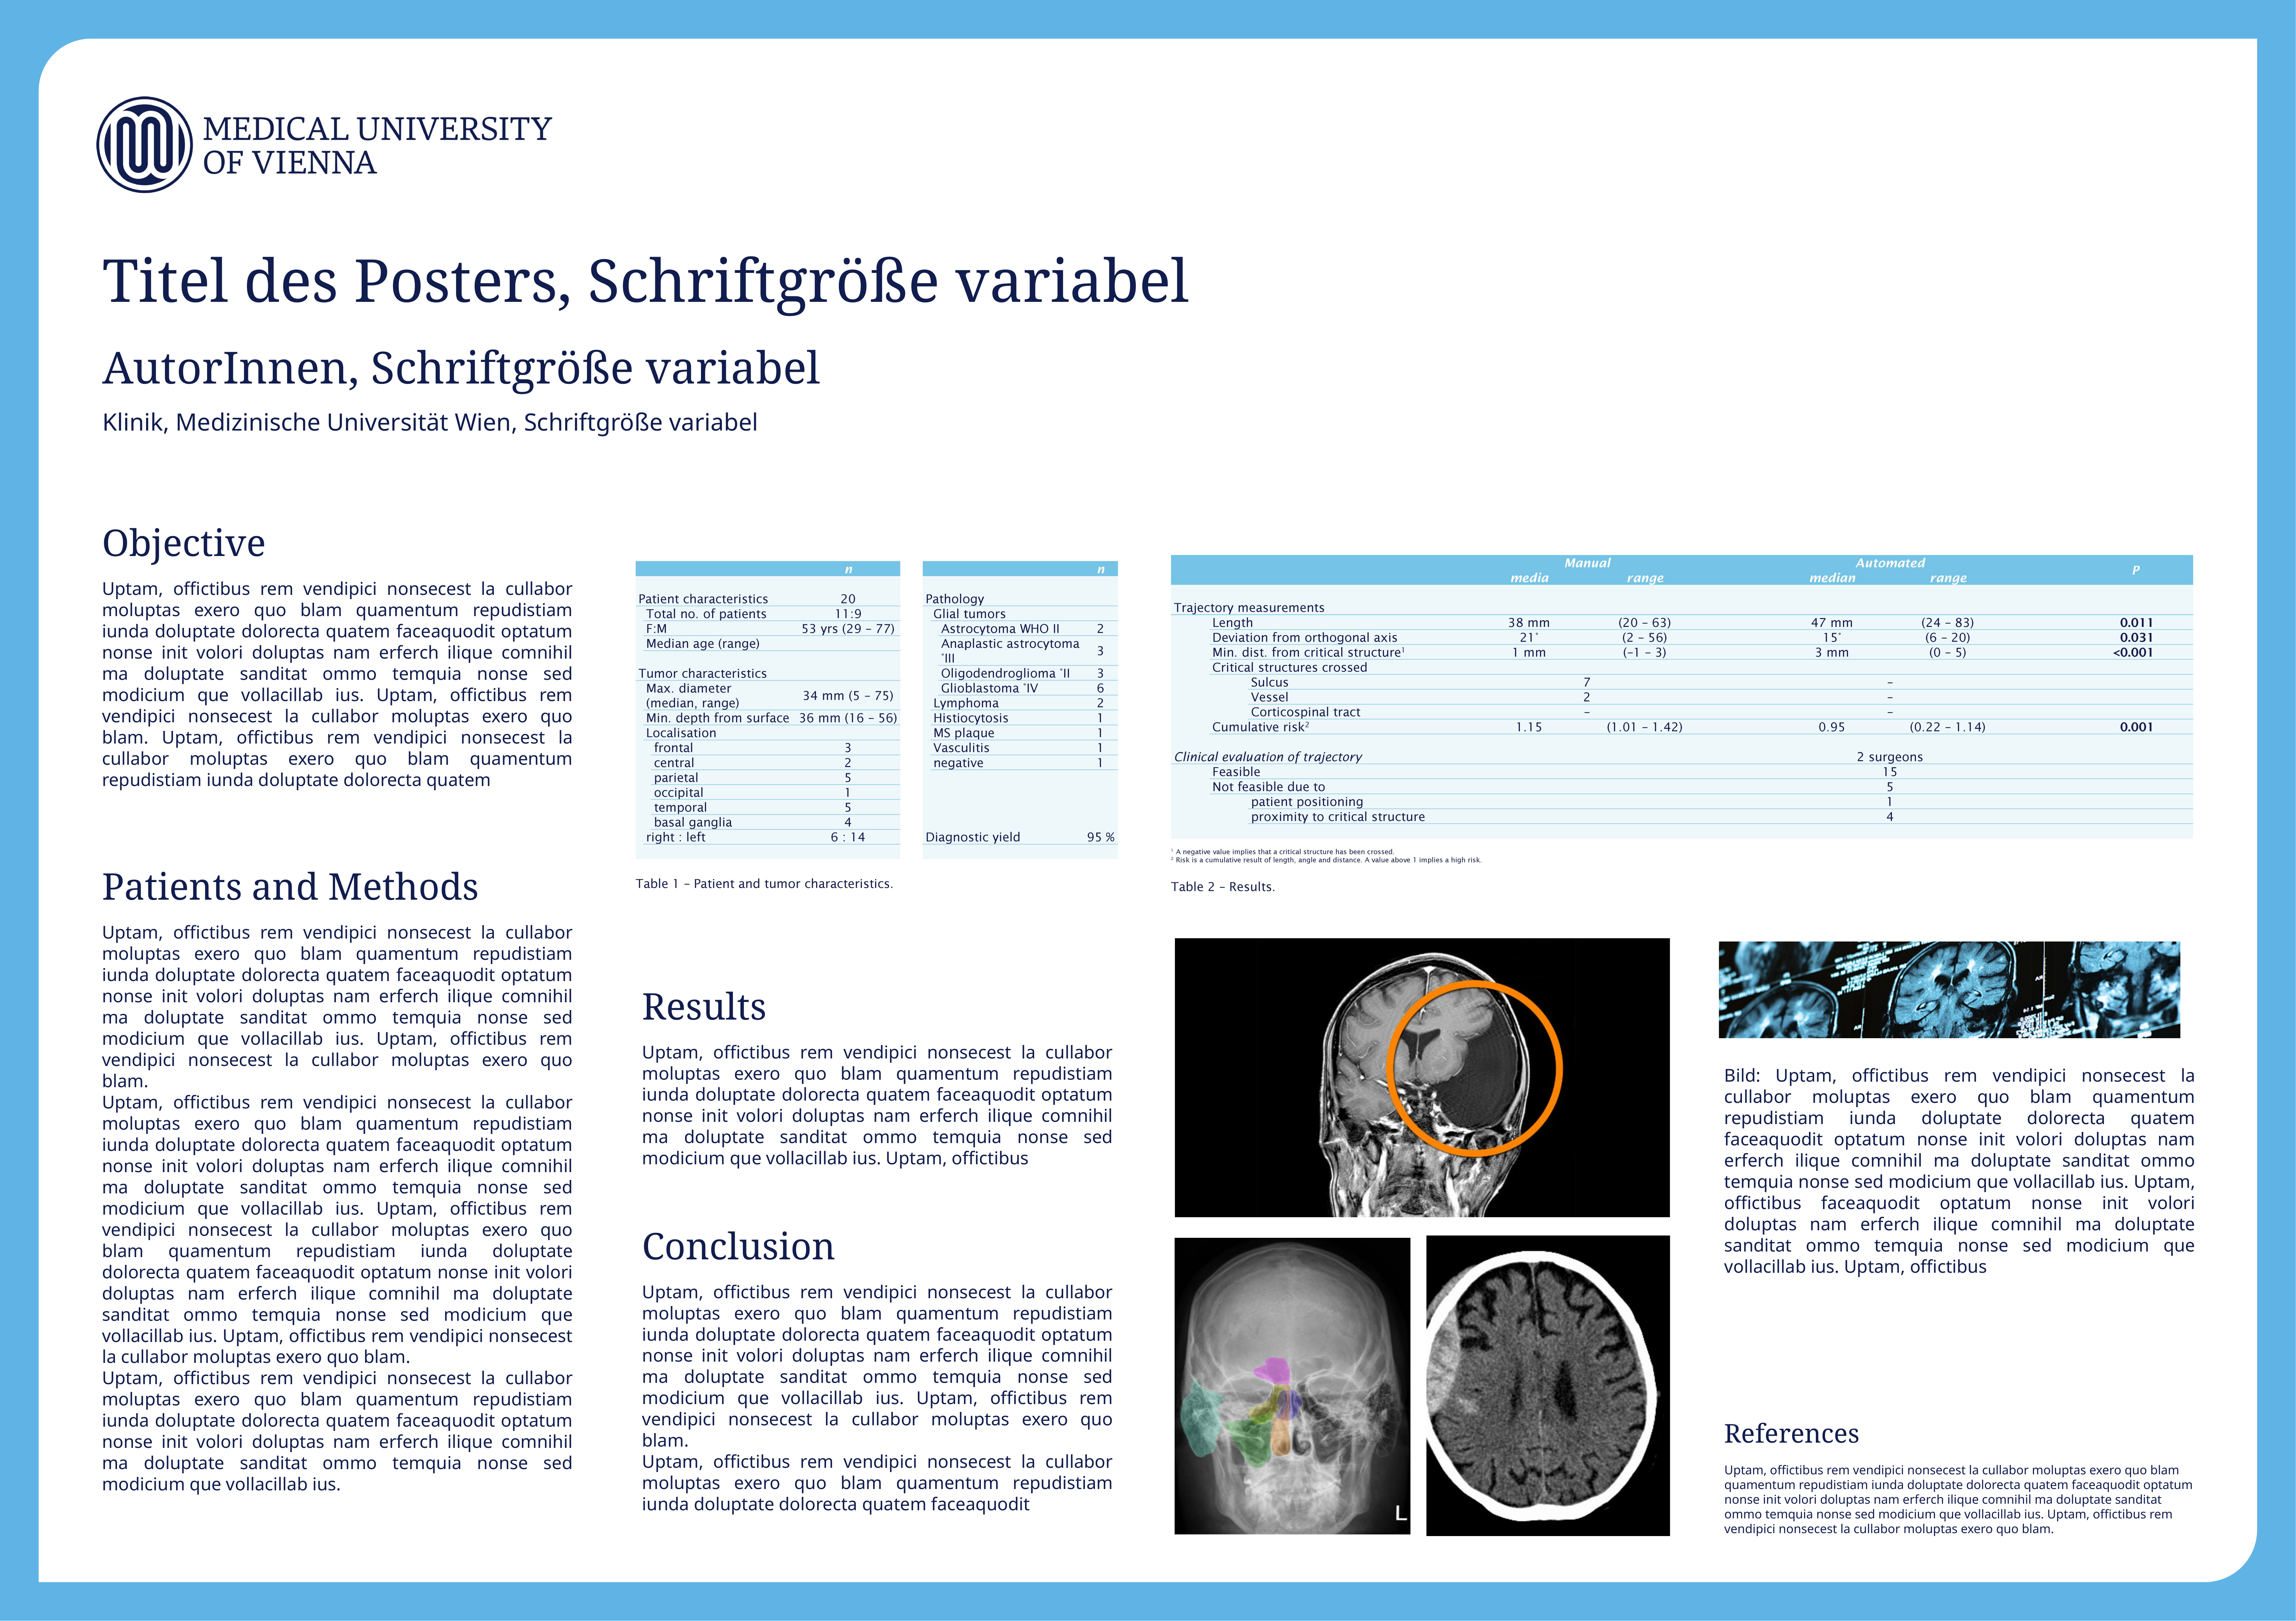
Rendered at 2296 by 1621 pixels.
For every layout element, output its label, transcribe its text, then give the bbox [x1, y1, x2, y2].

text_box Results [636, 980, 1173, 1030]
picture [1719, 941, 2181, 1038]
text_box Uptam, offictibus rem vendipici nonsecest la cullabor moluptas exero quo blam quamentum repudistiam iunda doluptate dolorecta quatem faceaquodit optatum nonse init volori doluptas nam erferch ilique comnihil ma doluptate sanditat ommo temquia nonse sed modicium que vollacillab ius. Uptam, offictibus rem vendipici nonsecest la cullabor moluptas exero quo blam. Uptam, offictibus rem vendipici nonsecest la cullabor moluptas exero quo blam quamentum repudistiam iunda doluptate dolorecta quatem faceaquodit [636, 1278, 1119, 1517]
text_box Objective [96, 517, 886, 566]
picture [96, 96, 552, 193]
text_box Uptam, offictibus rem vendipici nonsecest la cullabor moluptas exero quo blam quamentum repudistiam iunda doluptate dolorecta quatem faceaquodit optatum nonse init volori doluptas nam erferch ilique comnihil ma doluptate sanditat ommo temquia nonse sed modicium que vollacillab ius. Uptam, offictibus rem vendipici nonsecest la cullabor moluptas exero quo blam. Uptam, offictibus rem vendipici nonsecest la cullabor moluptas exero quo blam quamentum repudistiam iunda doluptate dolorecta quatem [96, 575, 579, 793]
text_box Uptam, offictibus rem vendipici nonsecest la cullabor moluptas exero quo blam quamentum repudistiam iunda doluptate dolorecta quatem faceaquodit optatum nonse init volori doluptas nam erferch ilique comnihil ma doluptate sanditat ommo temquia nonse sed modicium que vollacillab ius. Uptam, offictibus rem vendipici nonsecest la cullabor moluptas exero quo blam. [1719, 1459, 2201, 1538]
text_box Uptam, offictibus rem vendipici nonsecest la cullabor moluptas exero quo blam quamentum repudistiam iunda doluptate dolorecta quatem faceaquodit optatum nonse init volori doluptas nam erferch ilique comnihil ma doluptate sanditat ommo temquia nonse sed modicium que vollacillab ius. Uptam, offictibus rem vendipici nonsecest la cullabor moluptas exero quo blam. Uptam, offictibus rem vendipici nonsecest la cullabor moluptas exero quo blam quamentum repudistiam iunda doluptate dolorecta quatem faceaquodit optatum nonse init volori doluptas nam erferch ilique comnihil ma doluptate sanditat ommo temquia nonse sed modicium que vollacillab ius. Uptam, offictibus rem vendipici nonsecest la cullabor moluptas exero quo blam quamentum repudistiam iunda doluptate dolorecta quatem faceaquodit optatum nonse init volori doluptas nam erferch ilique comnihil ma doluptate sanditat ommo temquia nonse sed modicium que vollacillab ius. Uptam, offictibus rem vendipici nonsecest la cullabor moluptas exero quo blam. Uptam, offictibus rem vendipici nonsecest la cullabor moluptas exero quo blam quamentum repudistiam iunda doluptate dolorecta quatem faceaquodit optatum nonse init volori doluptas nam erferch ilique comnihil ma doluptate sanditat ommo temquia nonse sed modicium que vollacillab ius. [96, 918, 579, 1518]
text_box AutorInnen, Schriftgröße variabel [97, 336, 1301, 395]
text_box Bild: Uptam, offictibus rem vendipici nonsecest la cullabor moluptas exero quo blam quamentum repudistiam iunda doluptate dolorecta quatem faceaquodit optatum nonse init volori doluptas nam erferch ilique comnihil ma doluptate sanditat ommo temquia nonse sed modicium que vollacillab ius. Uptam, offictibus faceaquodit optatum nonse init volori doluptas nam erferch ilique comnihil ma doluptate sanditat ommo temquia nonse sed modicium que vollacillab ius. Uptam, offictibus [1719, 1061, 2201, 1301]
picture [614, 539, 1141, 902]
text_box Conclusion [636, 1220, 1426, 1270]
picture [1156, 541, 2217, 902]
text_box References [1719, 1414, 2296, 1451]
text_box Patients and Methods [96, 860, 886, 910]
text_box Titel des Posters, Schriftgröße variabel [97, 240, 1517, 317]
text_box Uptam, offictibus rem vendipici nonsecest la cullabor moluptas exero quo blam quamentum repudistiam iunda doluptate dolorecta quatem faceaquodit optatum nonse init volori doluptas nam erferch ilique comnihil ma doluptate sanditat ommo temquia nonse sed modicium que vollacillab ius. Uptam, offictibus [636, 1038, 1119, 1171]
picture [1175, 1238, 1410, 1534]
text_box Klinik, Medizinische Universität Wien, Schriftgröße variabel [97, 404, 1227, 438]
picture [1175, 938, 1670, 1217]
picture [1426, 1235, 1670, 1536]
